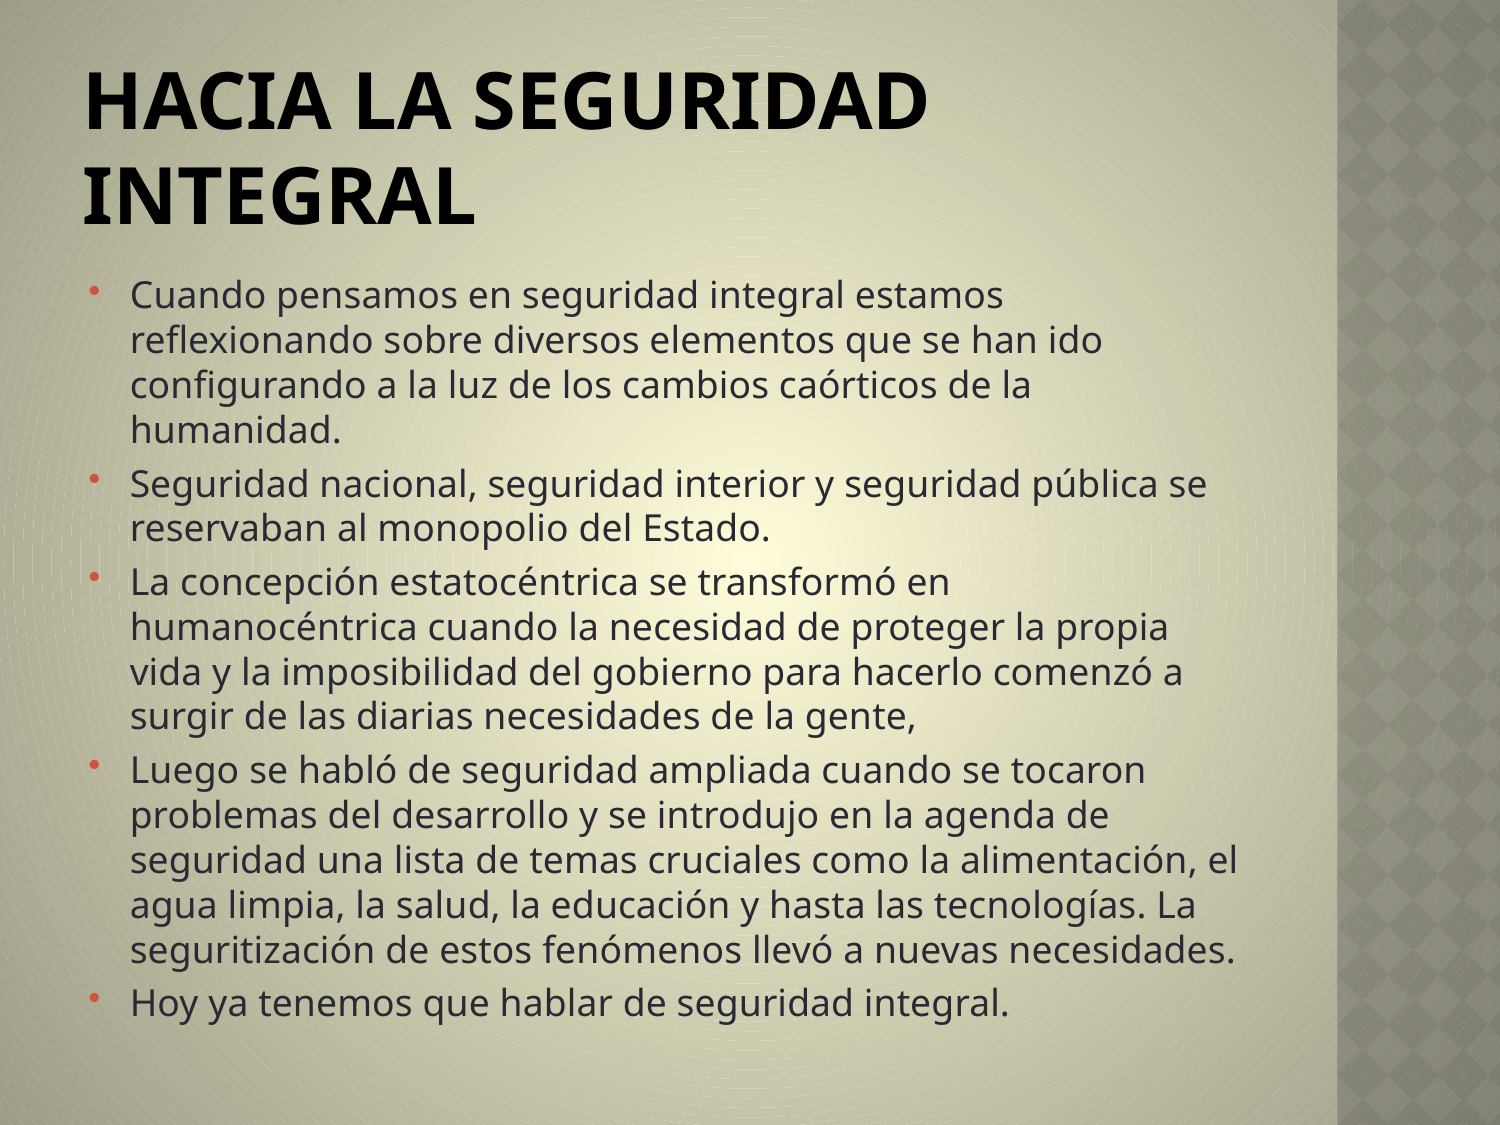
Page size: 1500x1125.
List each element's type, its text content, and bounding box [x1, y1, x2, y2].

title HACIA LA SEGURIDAD INTEGRAL [75, 52, 1263, 240]
list Cuando pensamos en seguridad integral estamos reflexionando sobre diversos elementos que se han ido configurando a la luz de los cambios caórticos de la humanidad. Seguridad nacional, seguridad interior y seguridad pública se reservaban al monopolio del Estado. La concepción estatocéntrica se transformó en humanocéntrica cuando la necesidad de proteger la propia vida y la imposibilidad del gobierno para hacerlo comenzó a surgir de las diarias necesidades de la gente, Luego se habló de seguridad ampliada cuando se tocaron problemas del desarrollo y se introdujo en la agenda de seguridad una lista de temas cruciales como la alimentación, el agua limpia, la salud, la educación y hasta las tecnologías. La seguritización de estos fenómenos llevó a nuevas necesidades. Hoy ya tenemos que hablar de seguridad integral. [75, 264, 1263, 1059]
